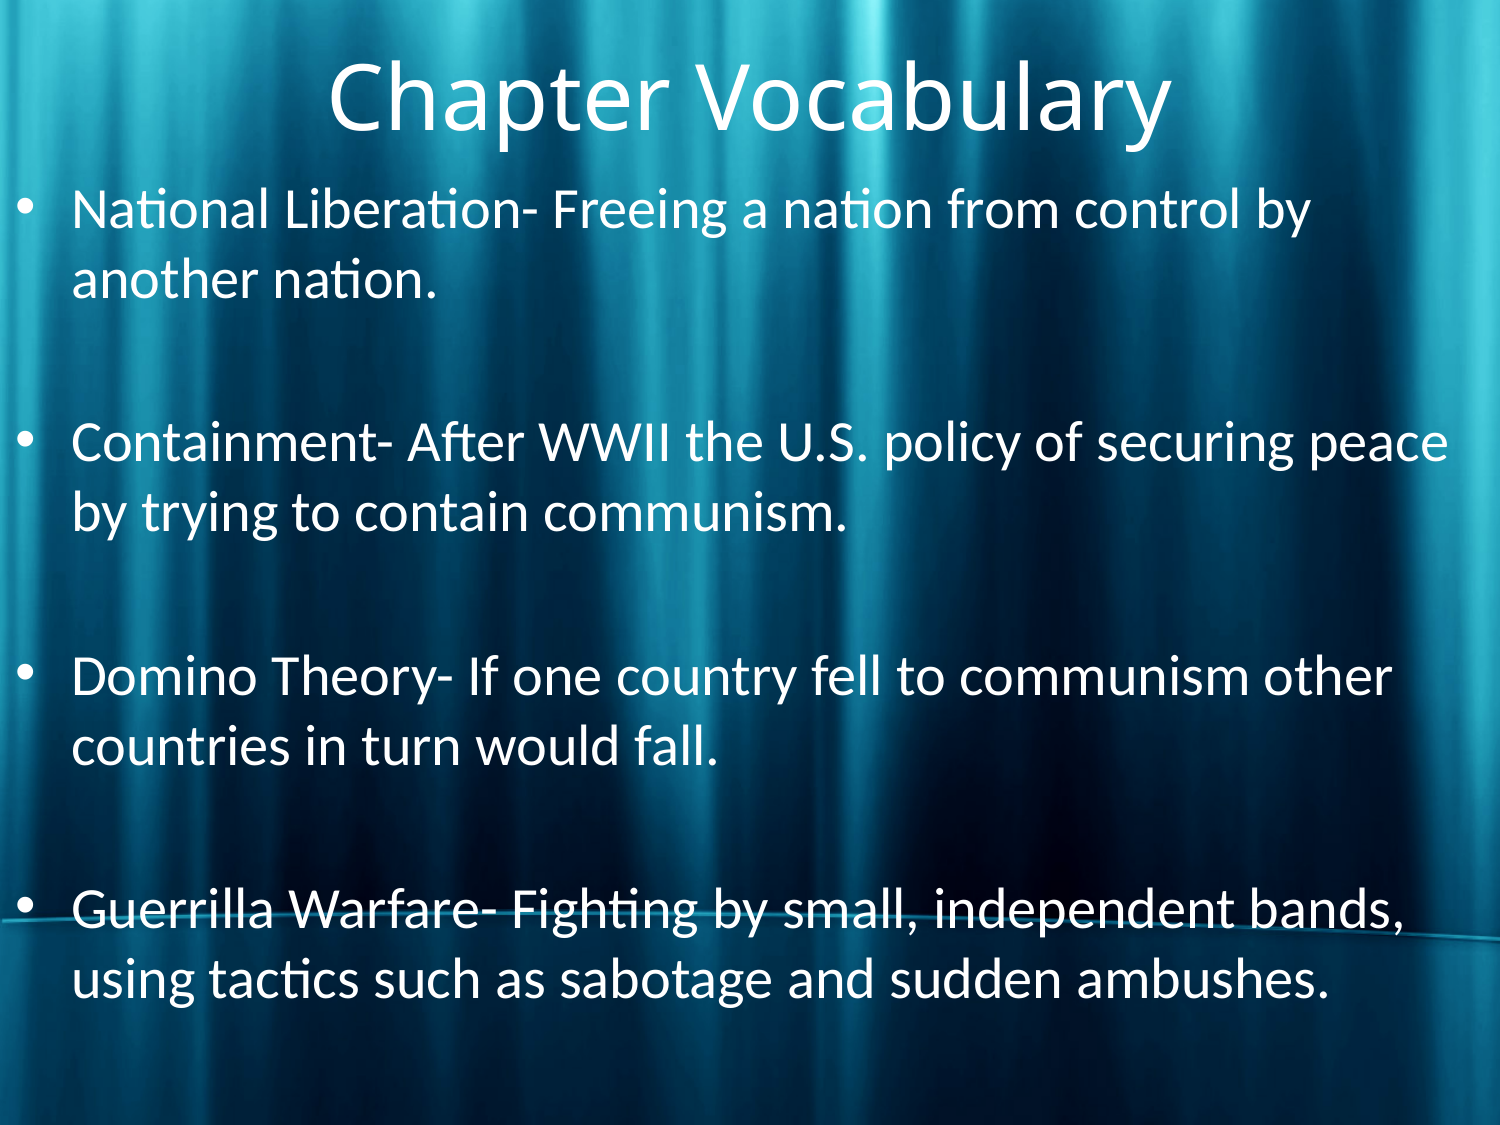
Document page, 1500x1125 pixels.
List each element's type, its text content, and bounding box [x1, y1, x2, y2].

title Chapter Vocabulary [0, 0, 1500, 162]
list National Liberation- Freeing a nation from control by another nation. Containment- After WWII the U.S. policy of securing peace by trying to contain communism. Domino Theory- If one country fell to communism other countries in turn would fall. Guerrilla Warfare- Fighting by small, independent bands, using tactics such as sabotage and sudden ambushes. [0, 162, 1500, 1125]
